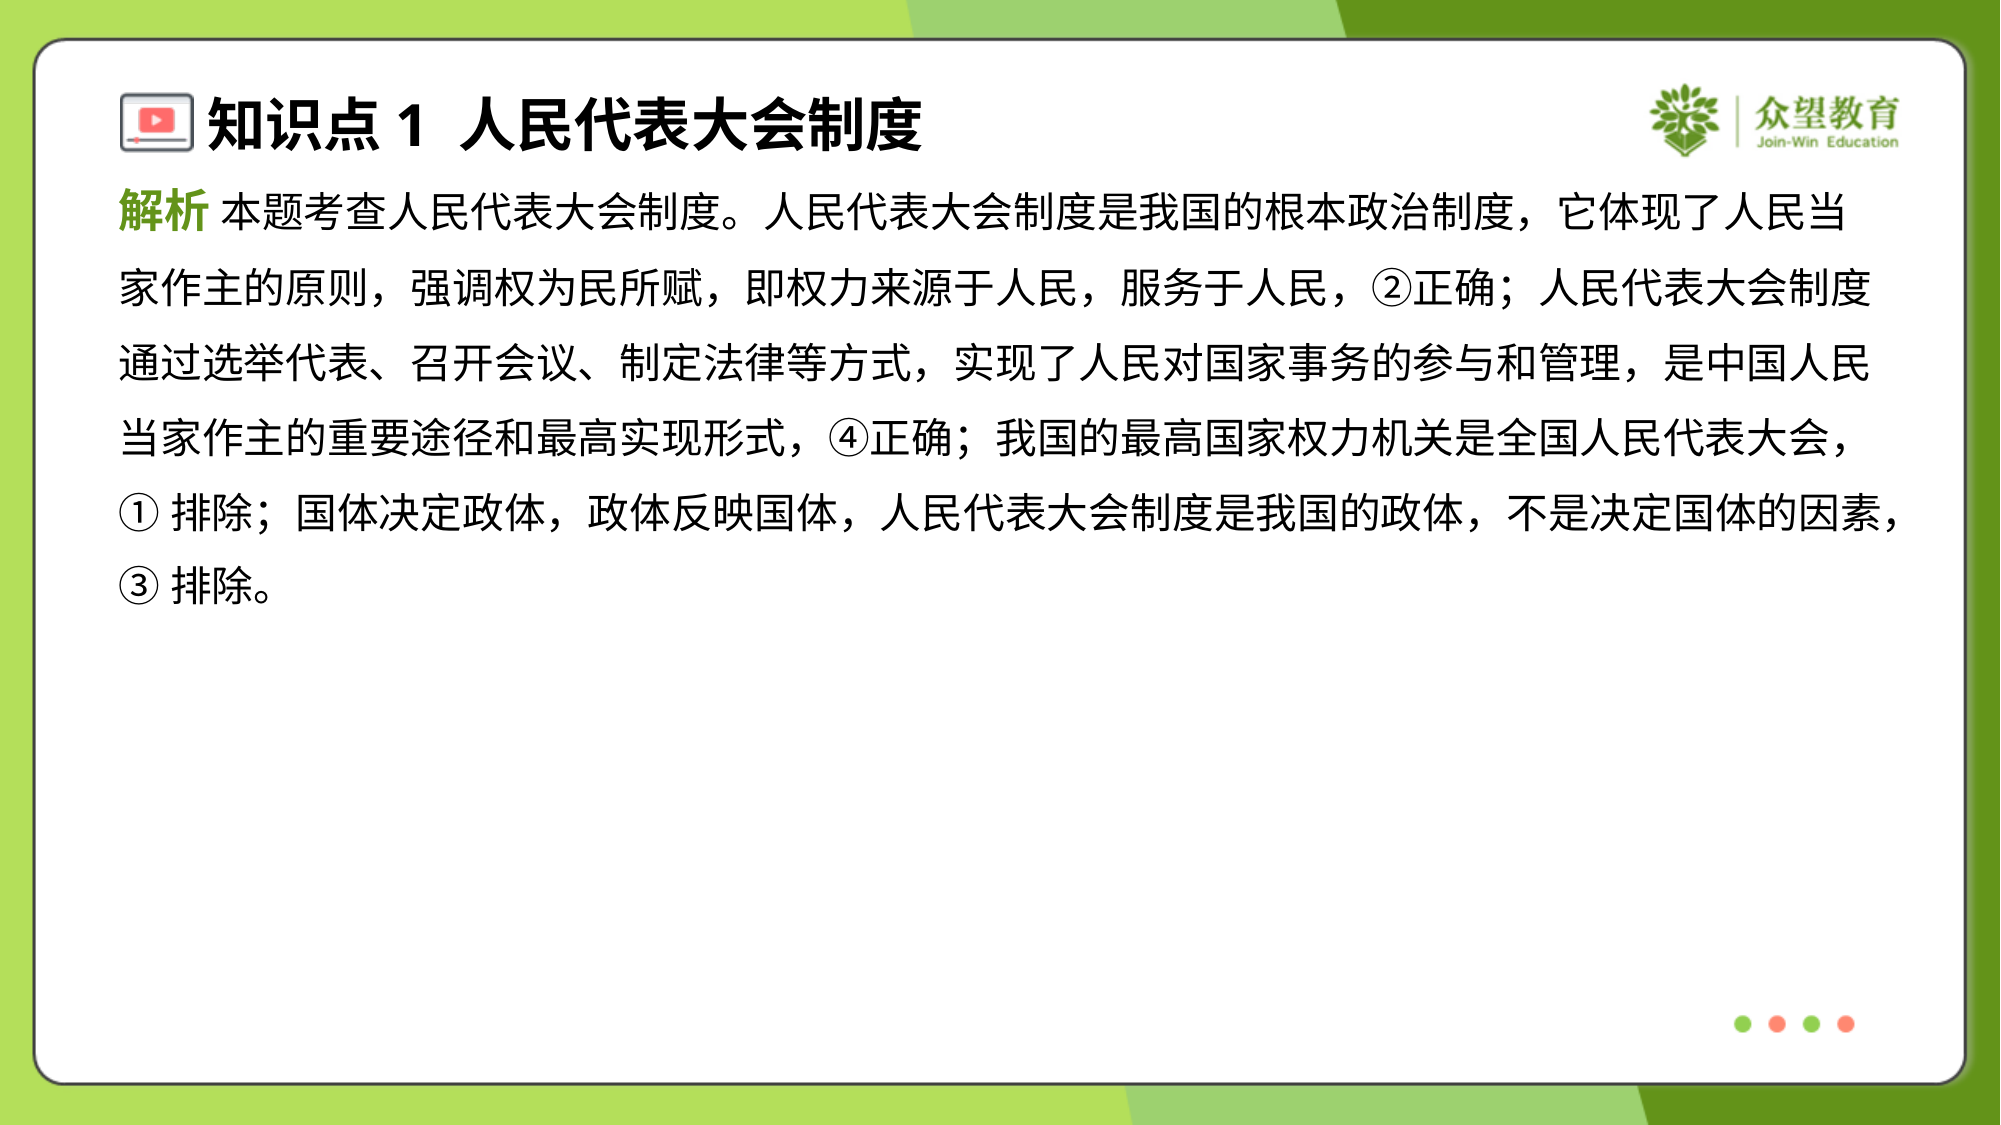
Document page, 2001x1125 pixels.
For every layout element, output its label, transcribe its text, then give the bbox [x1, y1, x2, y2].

picture [0, 0, 2000, 1125]
text_box 解析 本题考查人民代表大会制度。人民代表大会制度是我国的根本政治制度，它体现了人民当 家作主的原则，强调权为民所赋，即权力来源于人民，服务于人民，②正确；人民代表大会制度 通过选举代表、召开会议、制定法律等方式，实现了人民对国家事务的参与和管理，是中国人民 当家作主的重要途径和最高实现形式，④正确；我国的最高国家权力机关是全国人民代表大会， ①排除；国体决定政体，政体反映国体，人民代表大会制度是我国的政体，不是决定国体的因素， ③排除。 [118, 159, 1883, 602]
